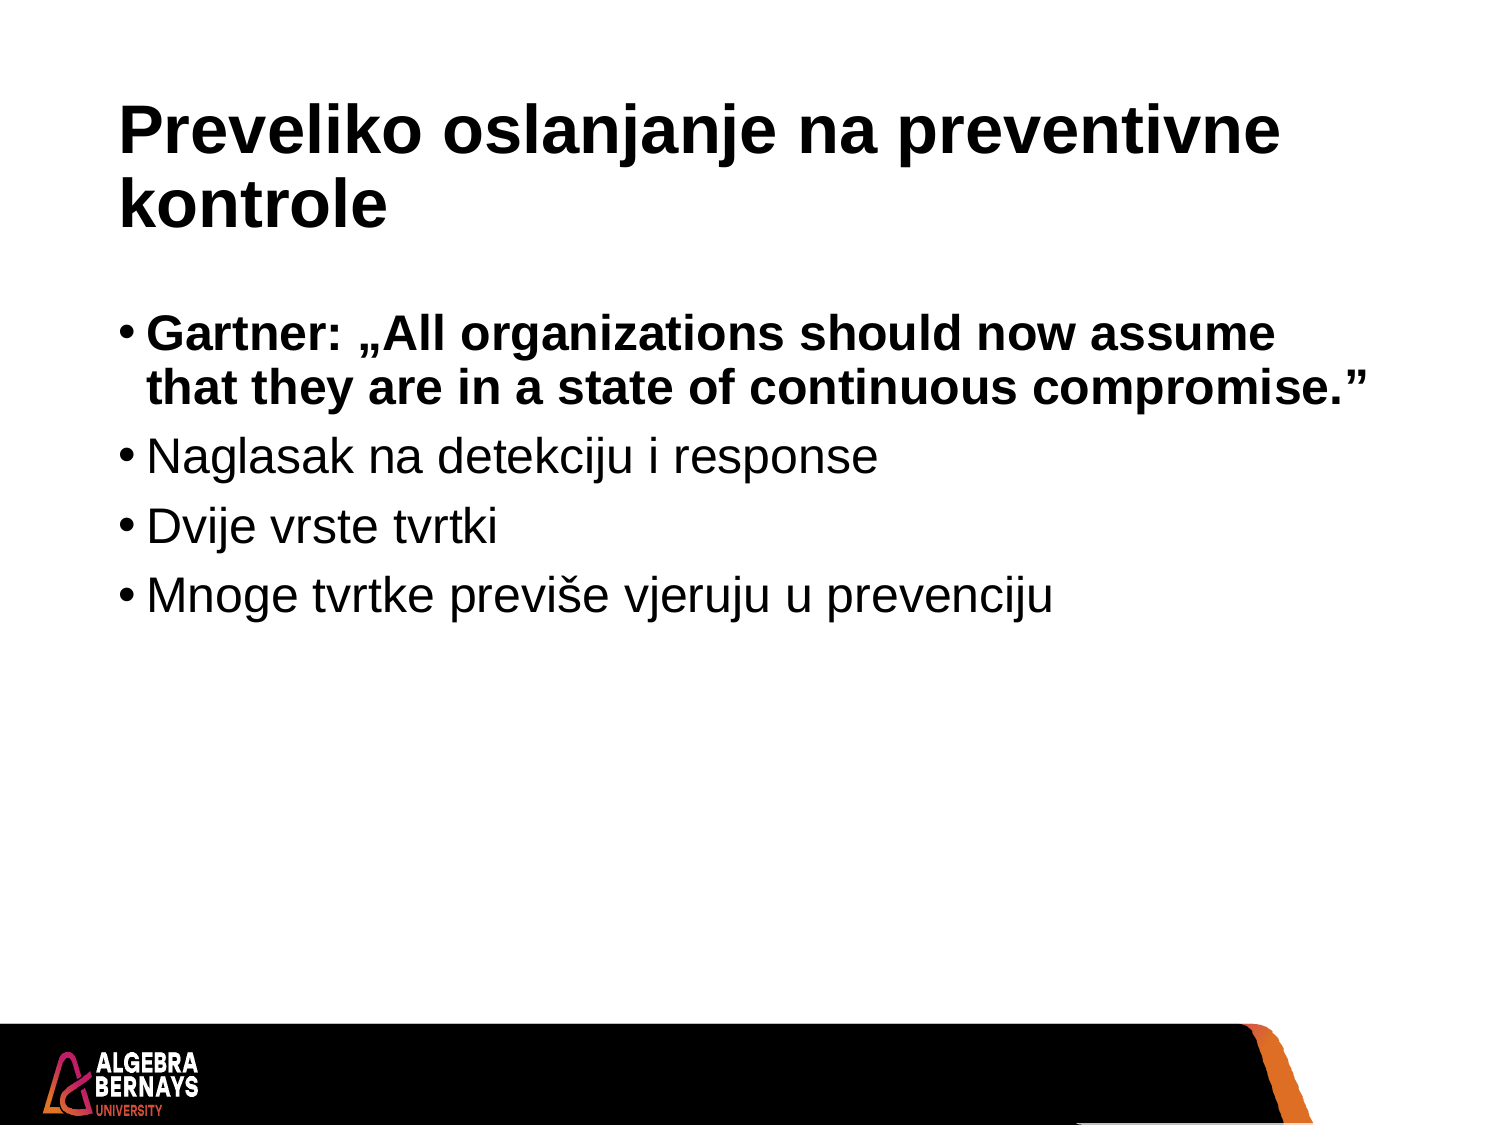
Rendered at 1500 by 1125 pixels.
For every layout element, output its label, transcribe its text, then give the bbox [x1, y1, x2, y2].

title Preveliko oslanjanje na preventivne kontrole [103, 59, 1397, 278]
picture [0, 1023, 1468, 1125]
list Gartner: „All organizations should now assume that they are in a state of continuous compromise.” Naglasak na detekciju i response Dvije vrste tvrtki Mnoge tvrtke previše vjeruju u prevenciju [103, 299, 1397, 1014]
